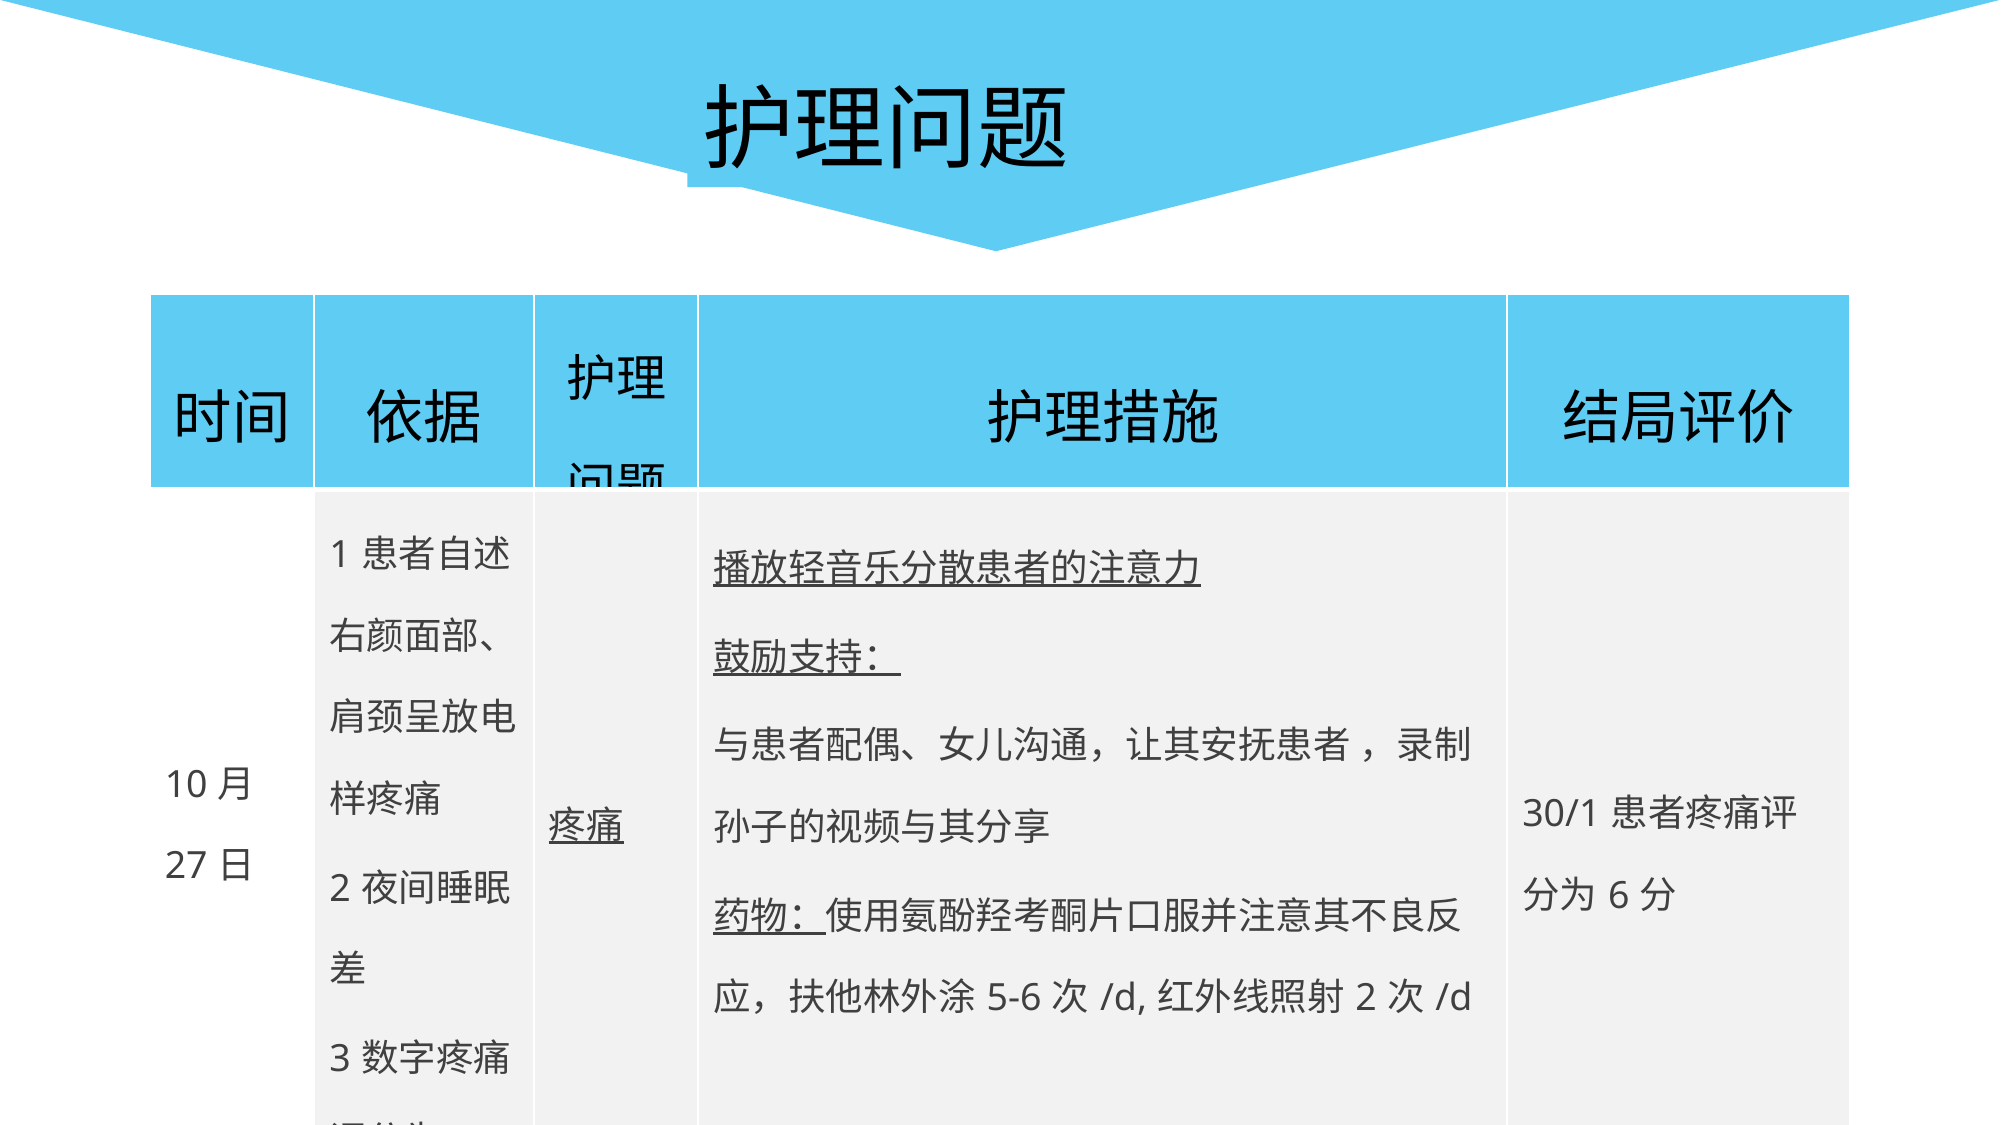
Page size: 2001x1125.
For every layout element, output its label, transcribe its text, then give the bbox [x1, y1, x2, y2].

text_box 护理问题 [687, 62, 1239, 188]
text_box [0, 0, 2000, 253]
table_cell 1患者自述右颜面部、肩颈呈放电样疼痛 2夜间睡眠差 3数字疼痛评分为8分 [315, 492, 533, 1125]
table_header 时间 [151, 295, 313, 487]
table_cell 疼痛 [535, 492, 697, 1125]
table_header 依据 [315, 295, 533, 487]
table_cell 30/1患者疼痛评分为6分 [1508, 492, 1849, 1125]
table_header 护理问题 [535, 295, 697, 487]
table_header 结局评价 [1508, 295, 1849, 487]
table_header 护理措施 [699, 295, 1506, 487]
table_cell 播放轻音乐分散患者的注意力 鼓励支持： 与患者配偶、女儿沟通，让其安抚患者 ，录制孙子的视频与其分享 药物：使用氨酚羟考酮片口服并注意其不良反应，扶他林外涂5-6次/d,红外线照射2次/d [699, 492, 1506, 1125]
table_cell 10月27日 [151, 492, 313, 1125]
